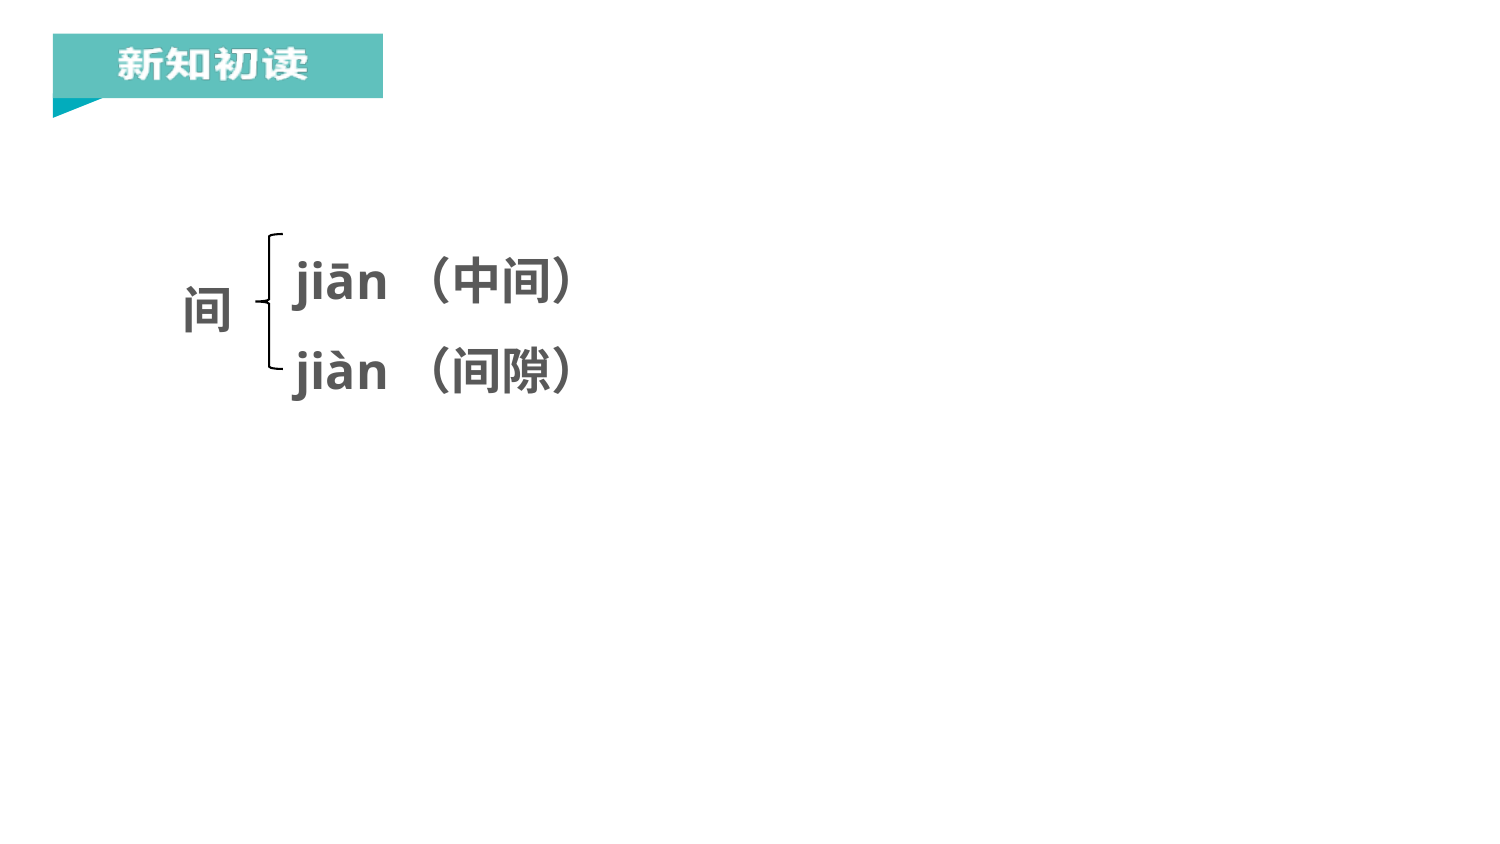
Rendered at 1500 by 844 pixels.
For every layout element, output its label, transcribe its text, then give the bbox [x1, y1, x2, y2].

picture [53, 32, 375, 105]
text_box 间 [167, 271, 255, 347]
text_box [255, 212, 668, 409]
